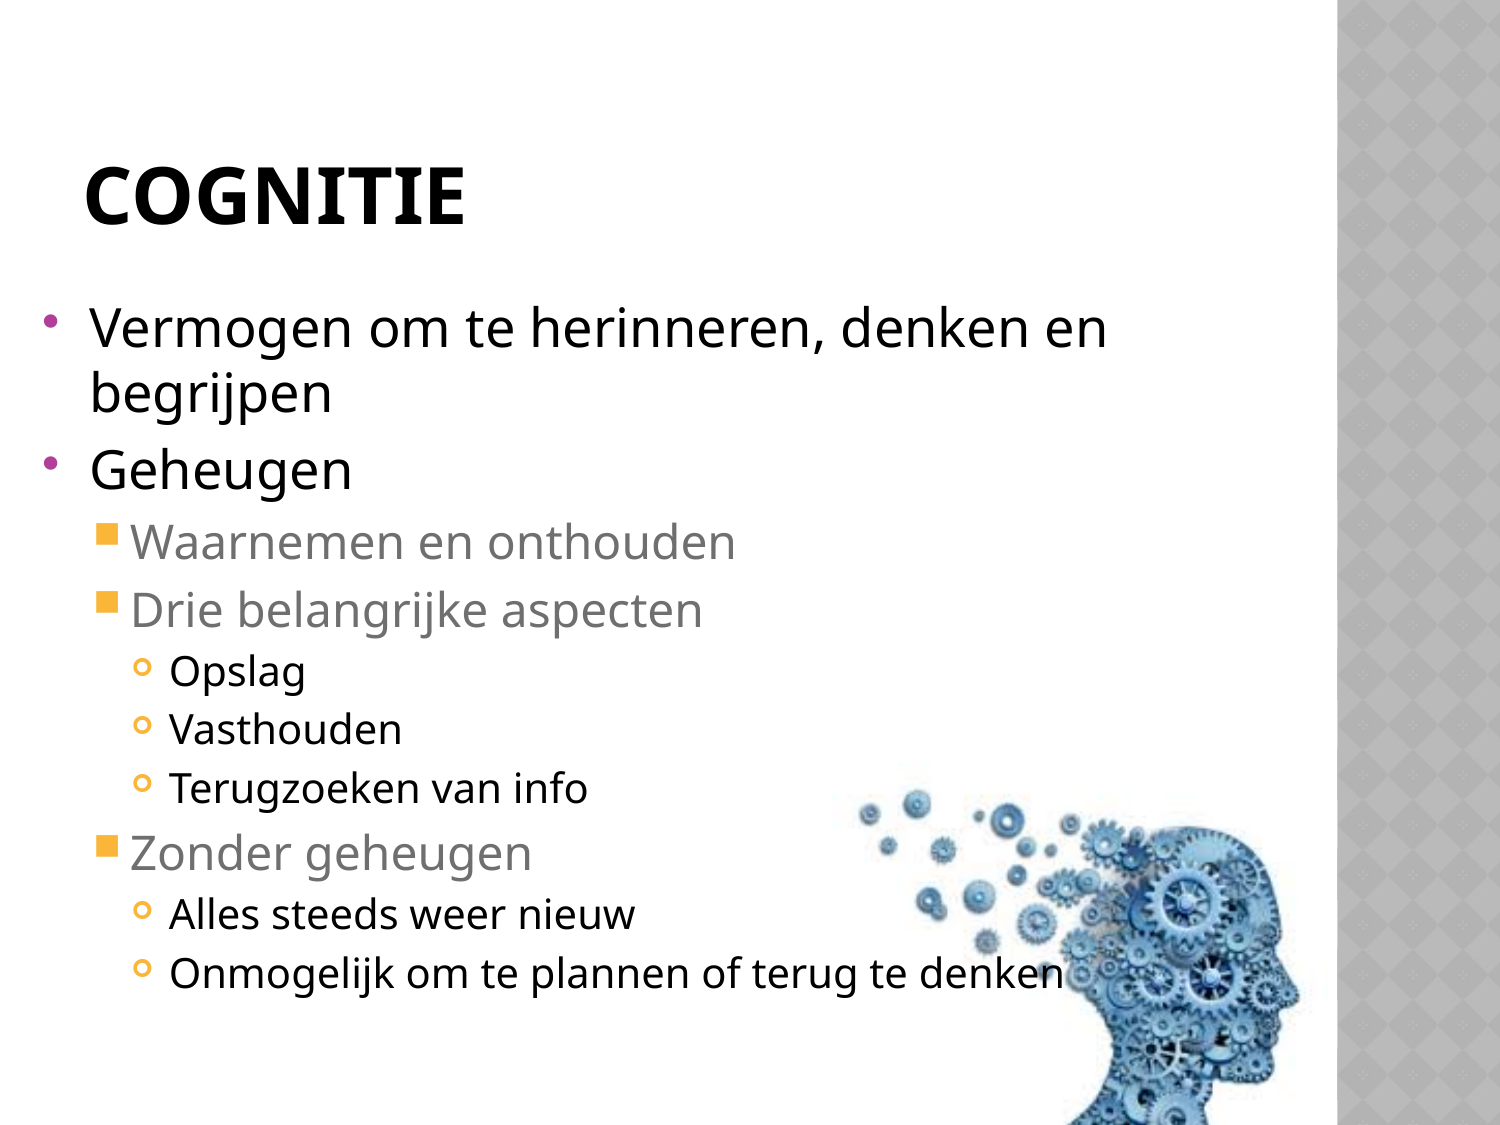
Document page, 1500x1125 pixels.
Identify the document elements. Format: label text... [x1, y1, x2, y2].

list Vermogen om te herinneren, denken en begrijpen Geheugen Waarnemen en onthouden Drie belangrijke aspecten Opslag Vasthouden Terugzoeken van info Zonder geheugen Alles steeds weer nieuw Onmogelijk om te plannen of terug te denken [29, 285, 1353, 1012]
title Cognitie [75, 52, 1263, 240]
picture [832, 761, 1330, 1125]
